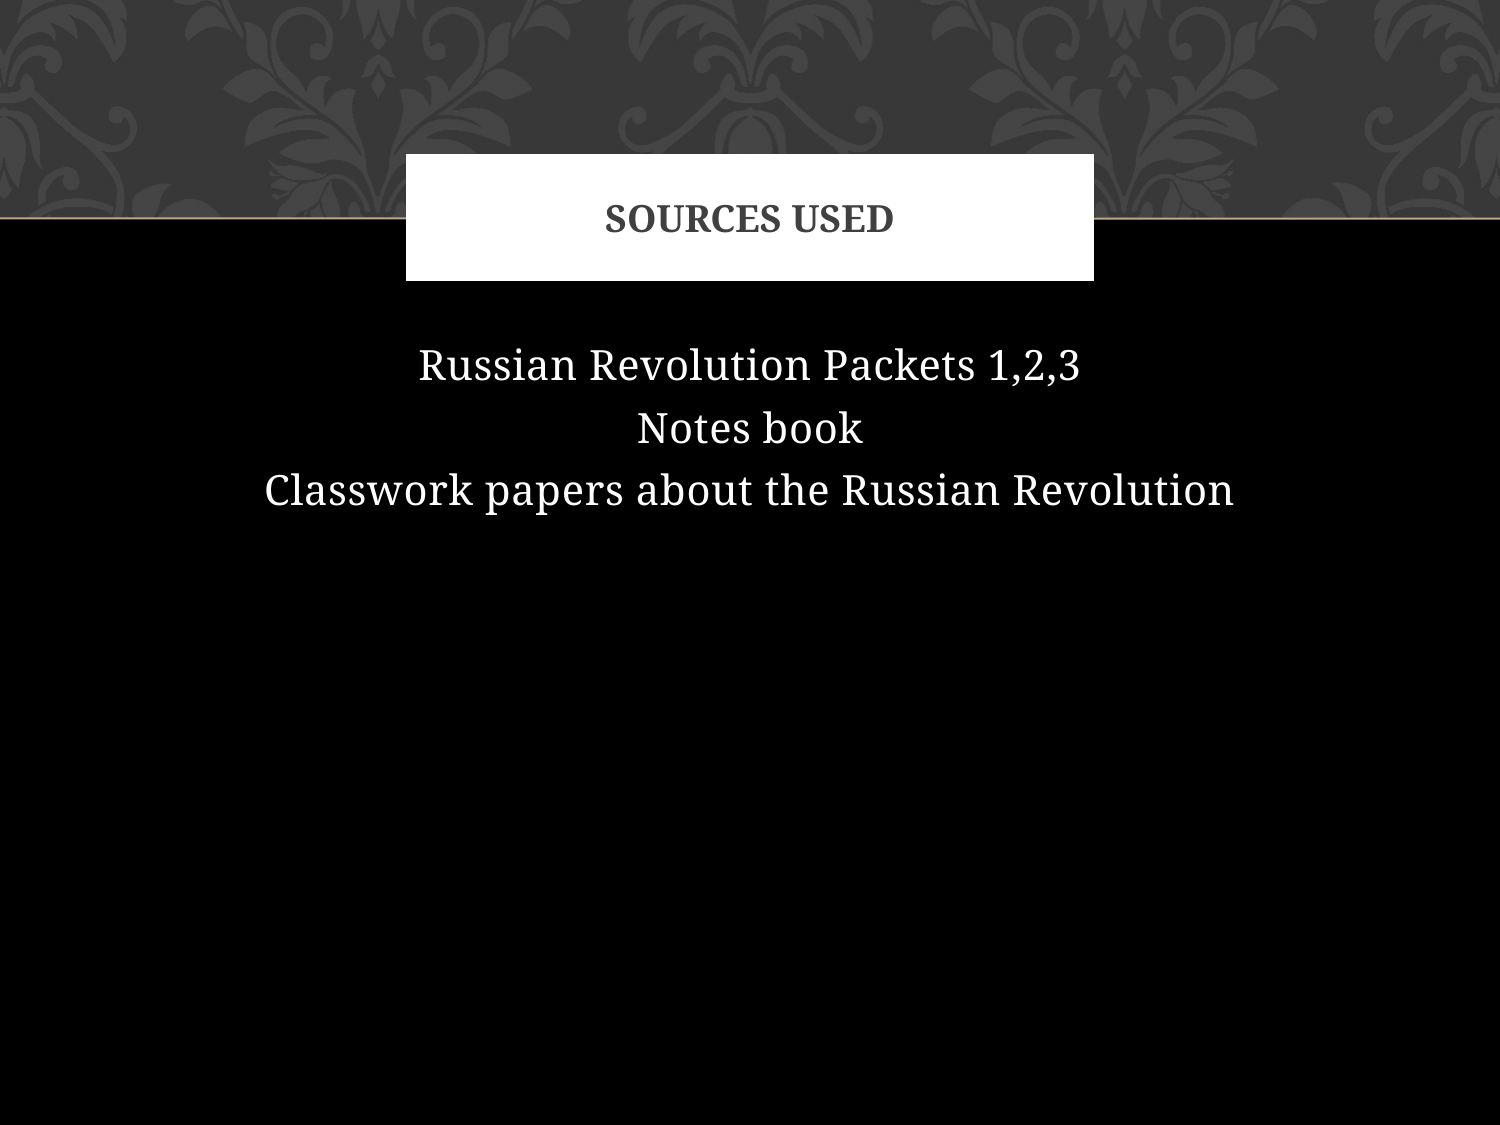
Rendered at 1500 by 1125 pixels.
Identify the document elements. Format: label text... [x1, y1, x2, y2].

title Sources Used [406, 154, 1094, 281]
list Russian Revolution Packets 1,2,3 Notes book Classwork papers about the Russian Revolution [75, 331, 1425, 1000]
